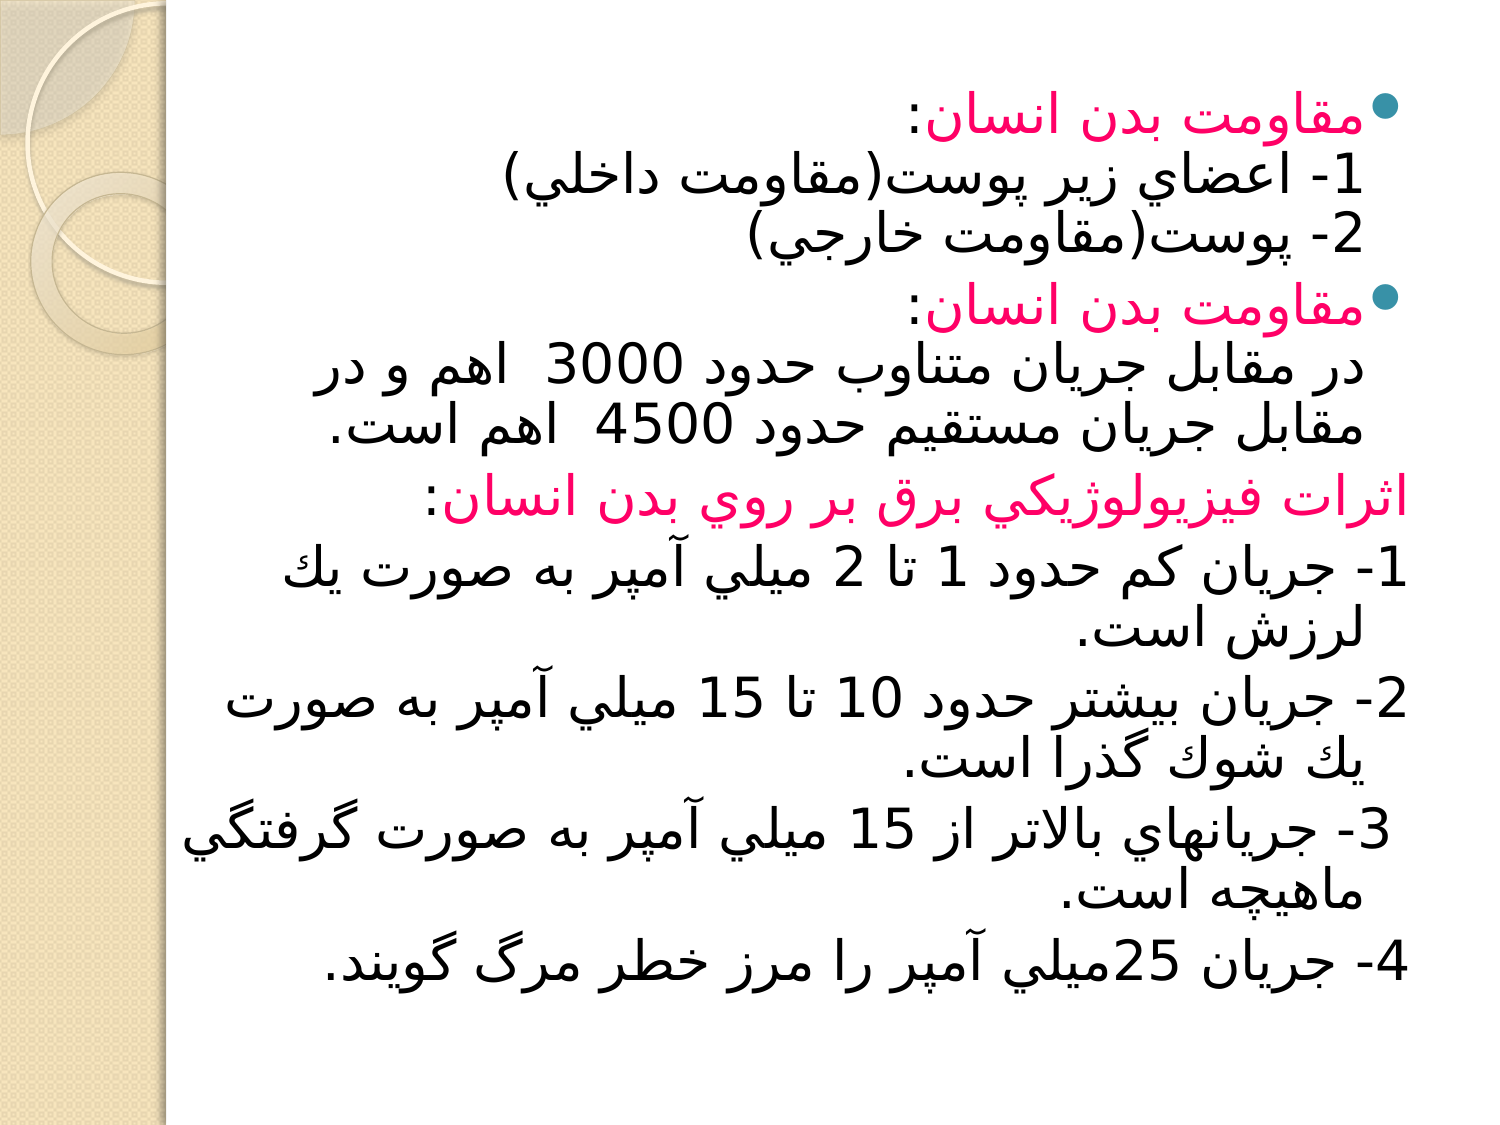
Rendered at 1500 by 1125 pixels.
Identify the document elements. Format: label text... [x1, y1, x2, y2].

list مقاومت بدن انسان: 1- اعضاي زير پوست(مقاومت داخلي) 2- پوست(مقاومت خارجي) مقاومت بدن انسان: در مقابل جريان متناوب حدود 3000 اهم و در مقابل جريان مستقيم حدود 4500 اهم است. اثرات فيزيولوژيكي برق بر روي بدن انسان: 1- جريان كم حدود 1 تا 2 ميلي آمپر به صورت يك لرزش است. 2- جريان بيشتر حدود 10 تا 15 ميلي آمپر به صورت يك شوك گذرا است. 3- جريانهاي بالاتر از 15 ميلي آمپر به صورت گرفتگي ماهيچه است. 4- جريان 25ميلي آمپر را مرز خطر مرگ گويند. [159, 78, 1439, 1005]
